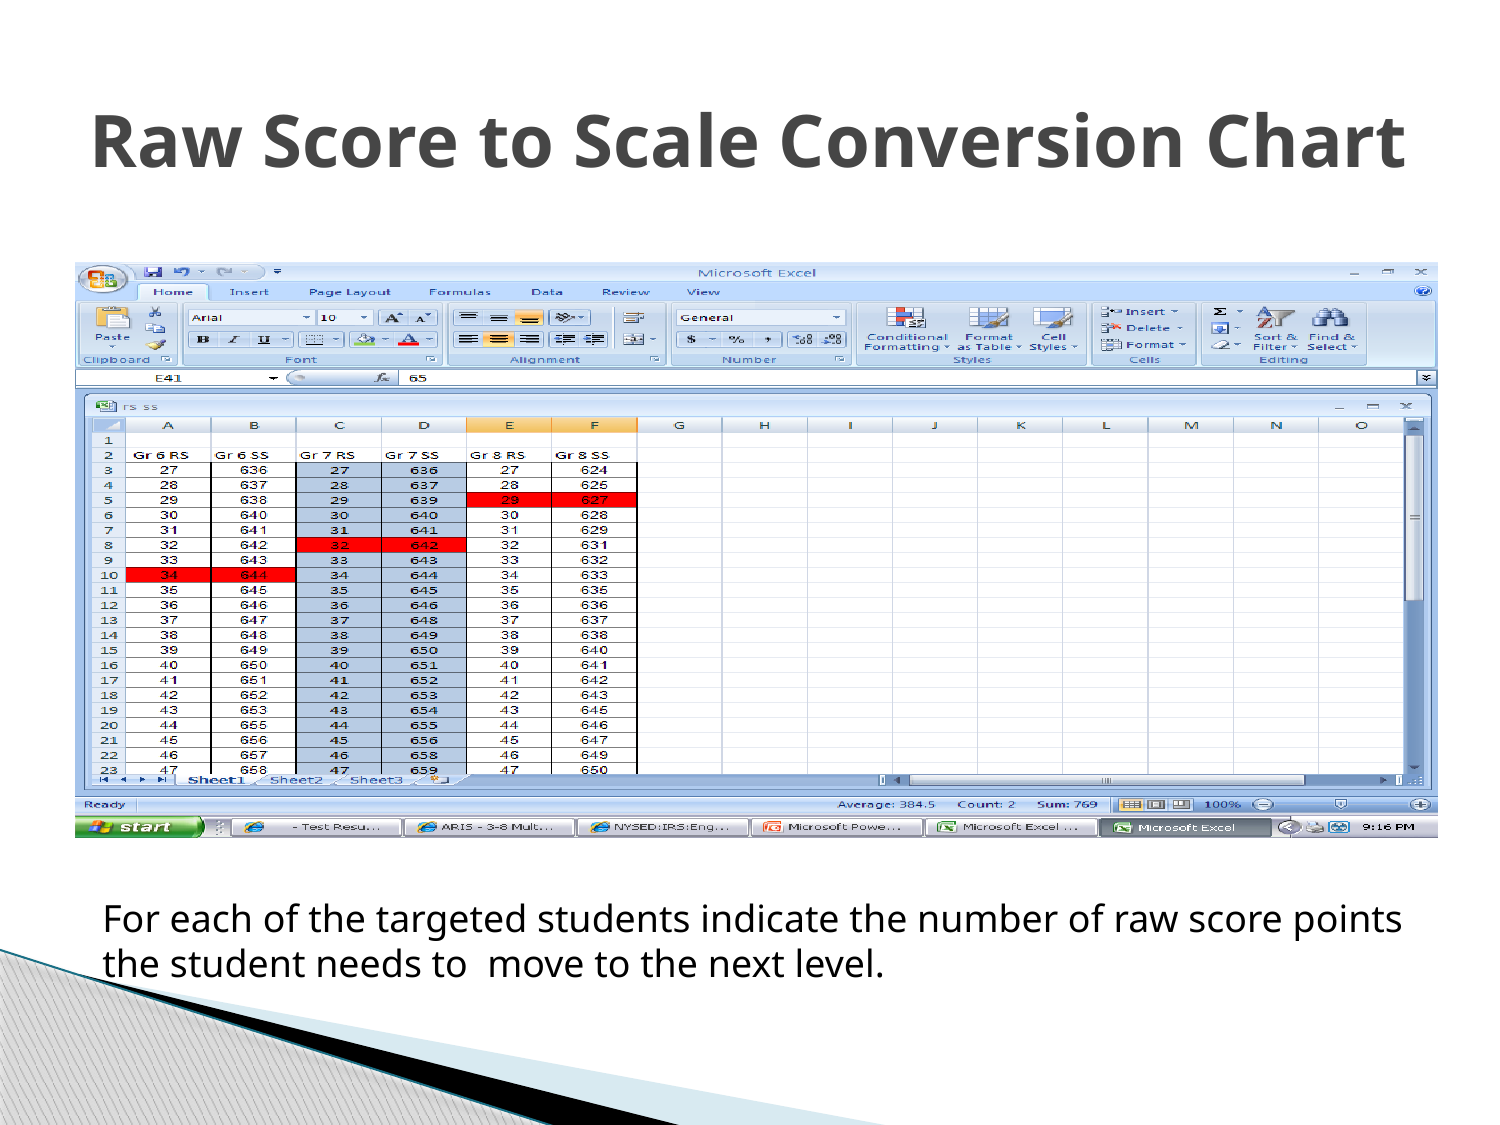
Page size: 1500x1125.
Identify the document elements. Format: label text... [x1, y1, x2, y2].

title Raw Score to Scale Conversion Chart [75, 45, 1425, 233]
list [74, 262, 1438, 838]
text_box For each of the targeted students indicate the number of raw score points the student needs to move to the next level. [87, 887, 1450, 993]
